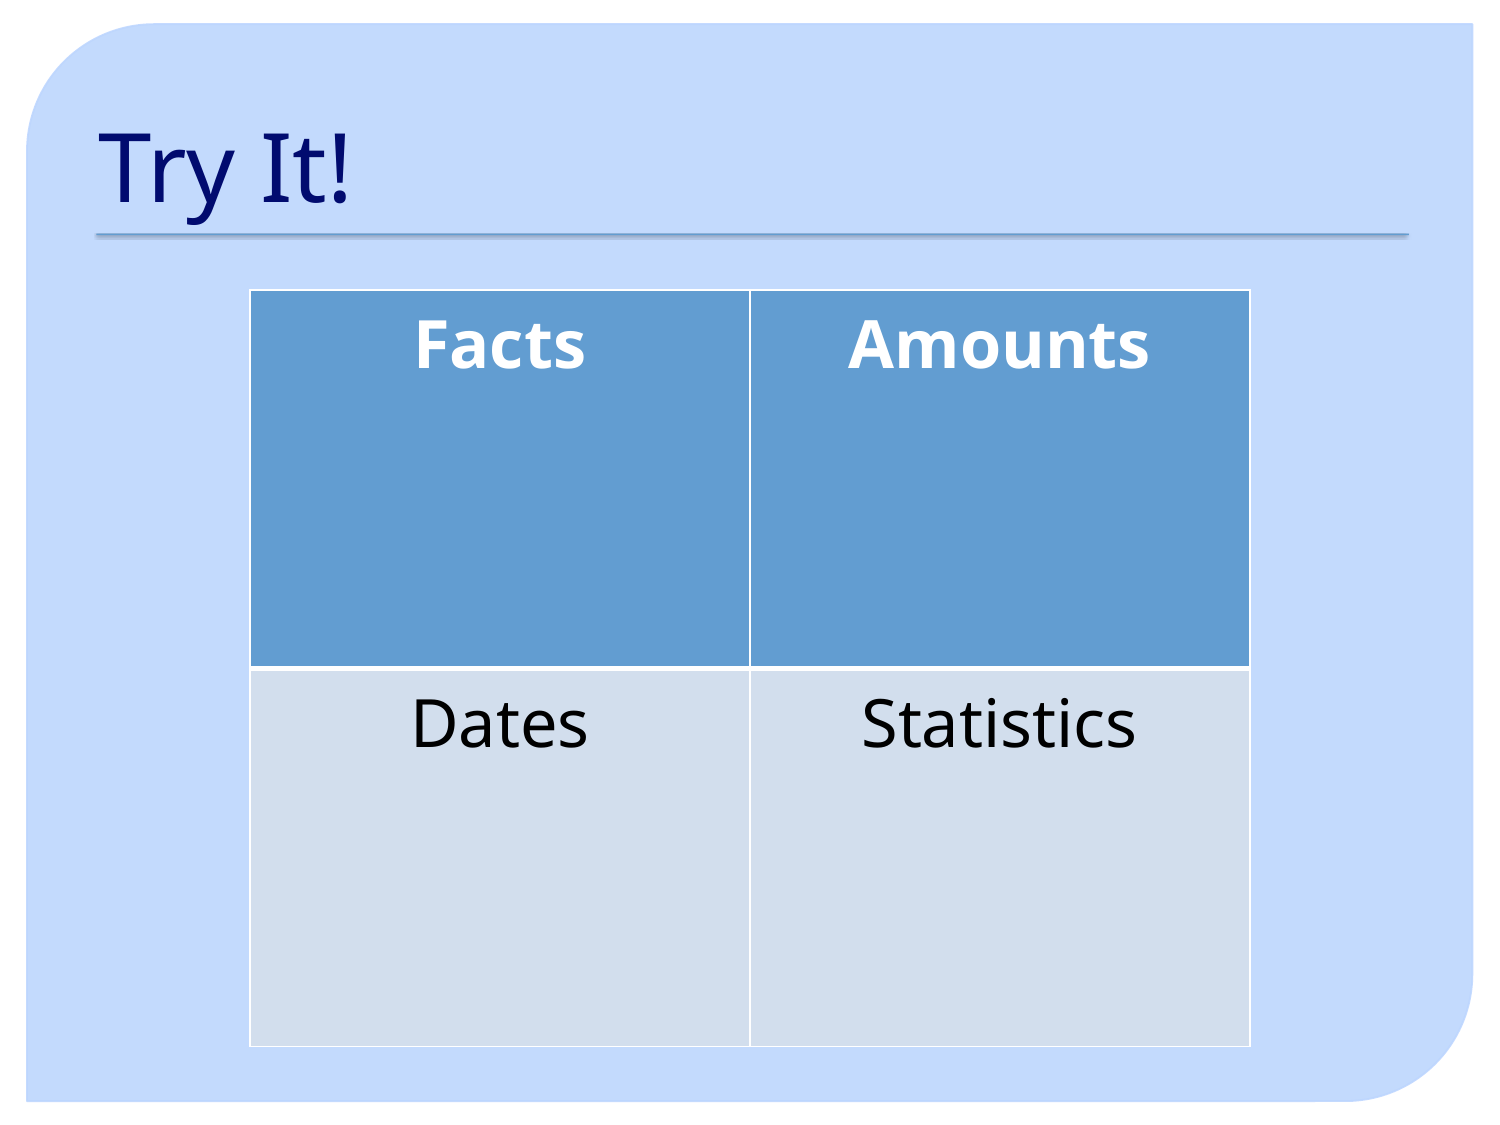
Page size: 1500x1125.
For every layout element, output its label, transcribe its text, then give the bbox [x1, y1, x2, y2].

table_header Facts [251, 291, 749, 666]
table_cell Dates [251, 671, 749, 1046]
title Try It! [75, 41, 1425, 230]
table_cell Statistics [751, 671, 1249, 1046]
table_header Amounts [751, 291, 1249, 666]
